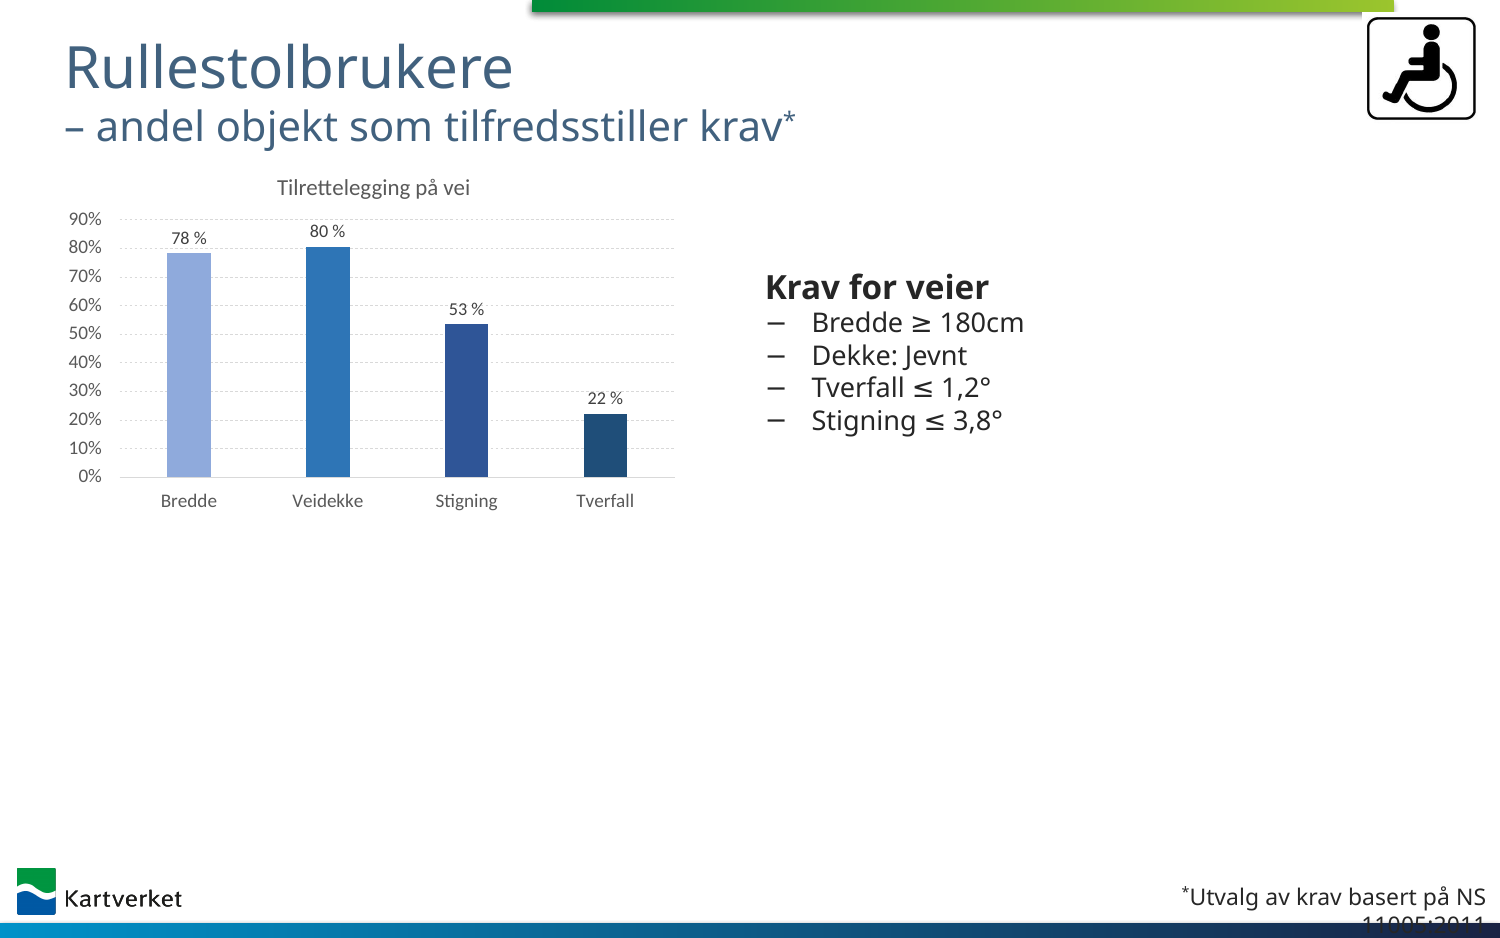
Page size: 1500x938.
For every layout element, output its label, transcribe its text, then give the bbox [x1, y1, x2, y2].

text_box *Utvalg av krav basert på NS 11005:2011 [1068, 873, 1500, 938]
text_box Rullestolbrukere – andel objekt som tilfredsstiller krav* [49, 25, 1431, 158]
picture [62, 166, 686, 519]
text_box Krav for veier Bredde ≥ 180cm Dekke: Jevnt Tverfall ≤ 1,2° Stigning ≤ 3,8° [750, 258, 1234, 444]
picture [1362, 12, 1481, 126]
